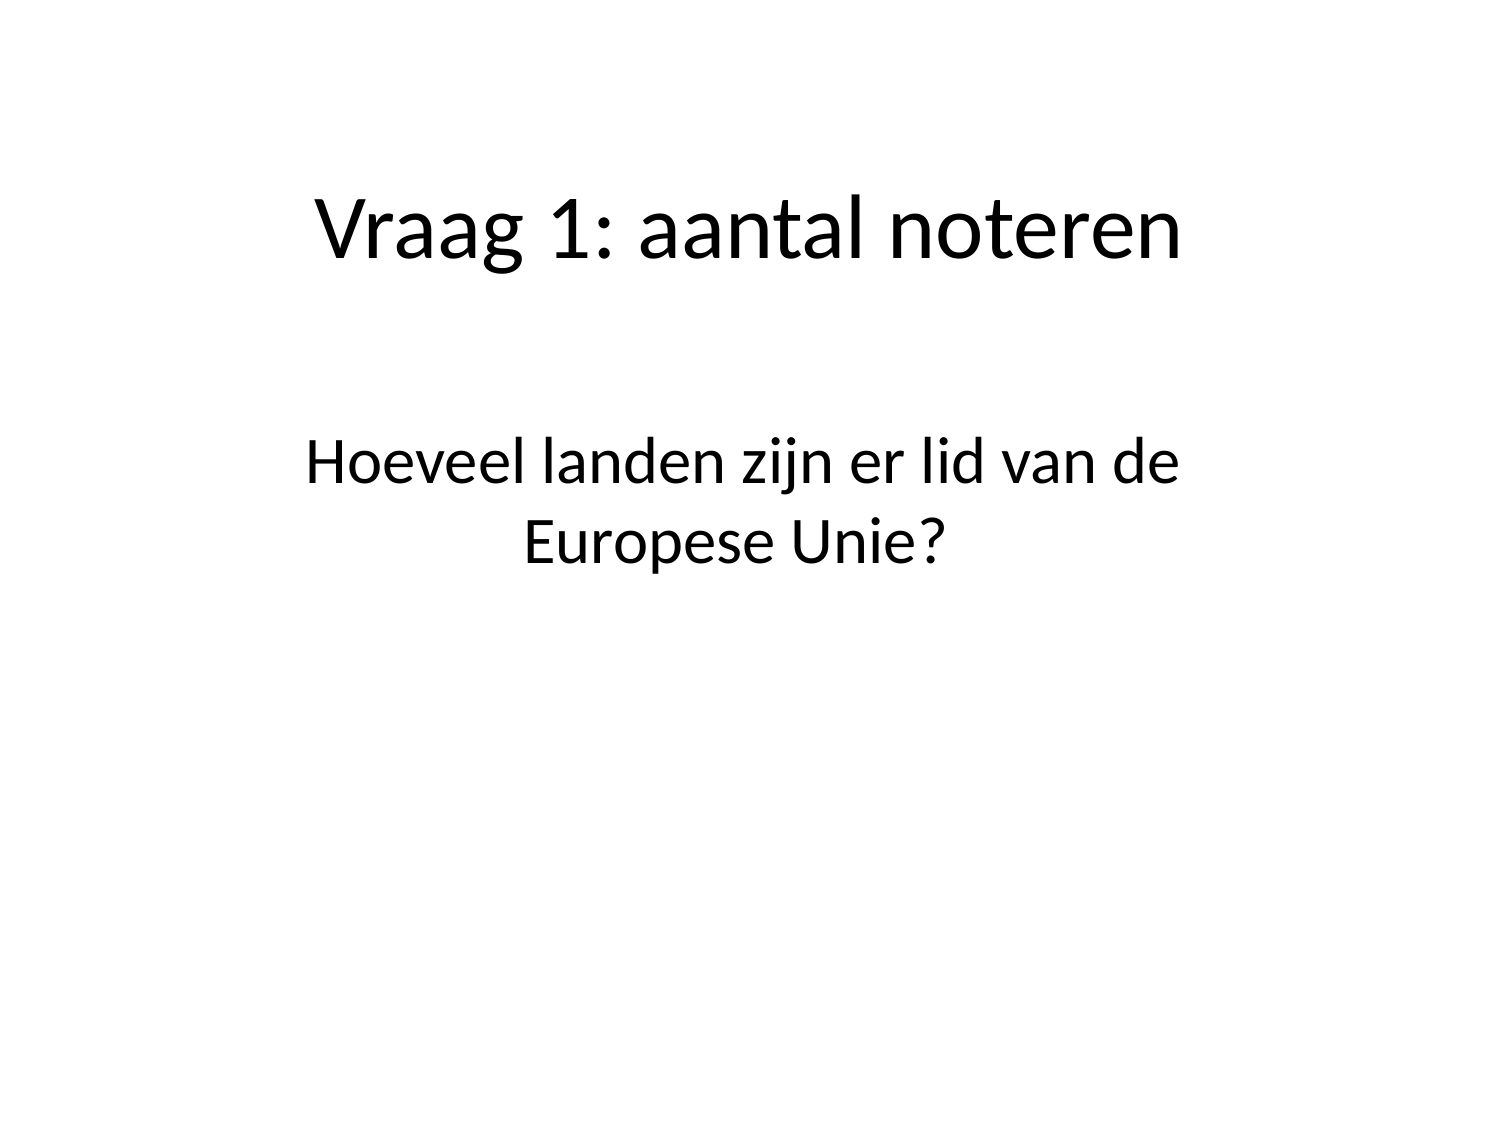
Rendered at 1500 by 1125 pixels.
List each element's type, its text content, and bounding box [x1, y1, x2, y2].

title Vraag 1: aantal noteren [112, 101, 1388, 343]
subtitle Hoeveel landen zijn er lid van de Europese Unie? [218, 408, 1269, 697]
